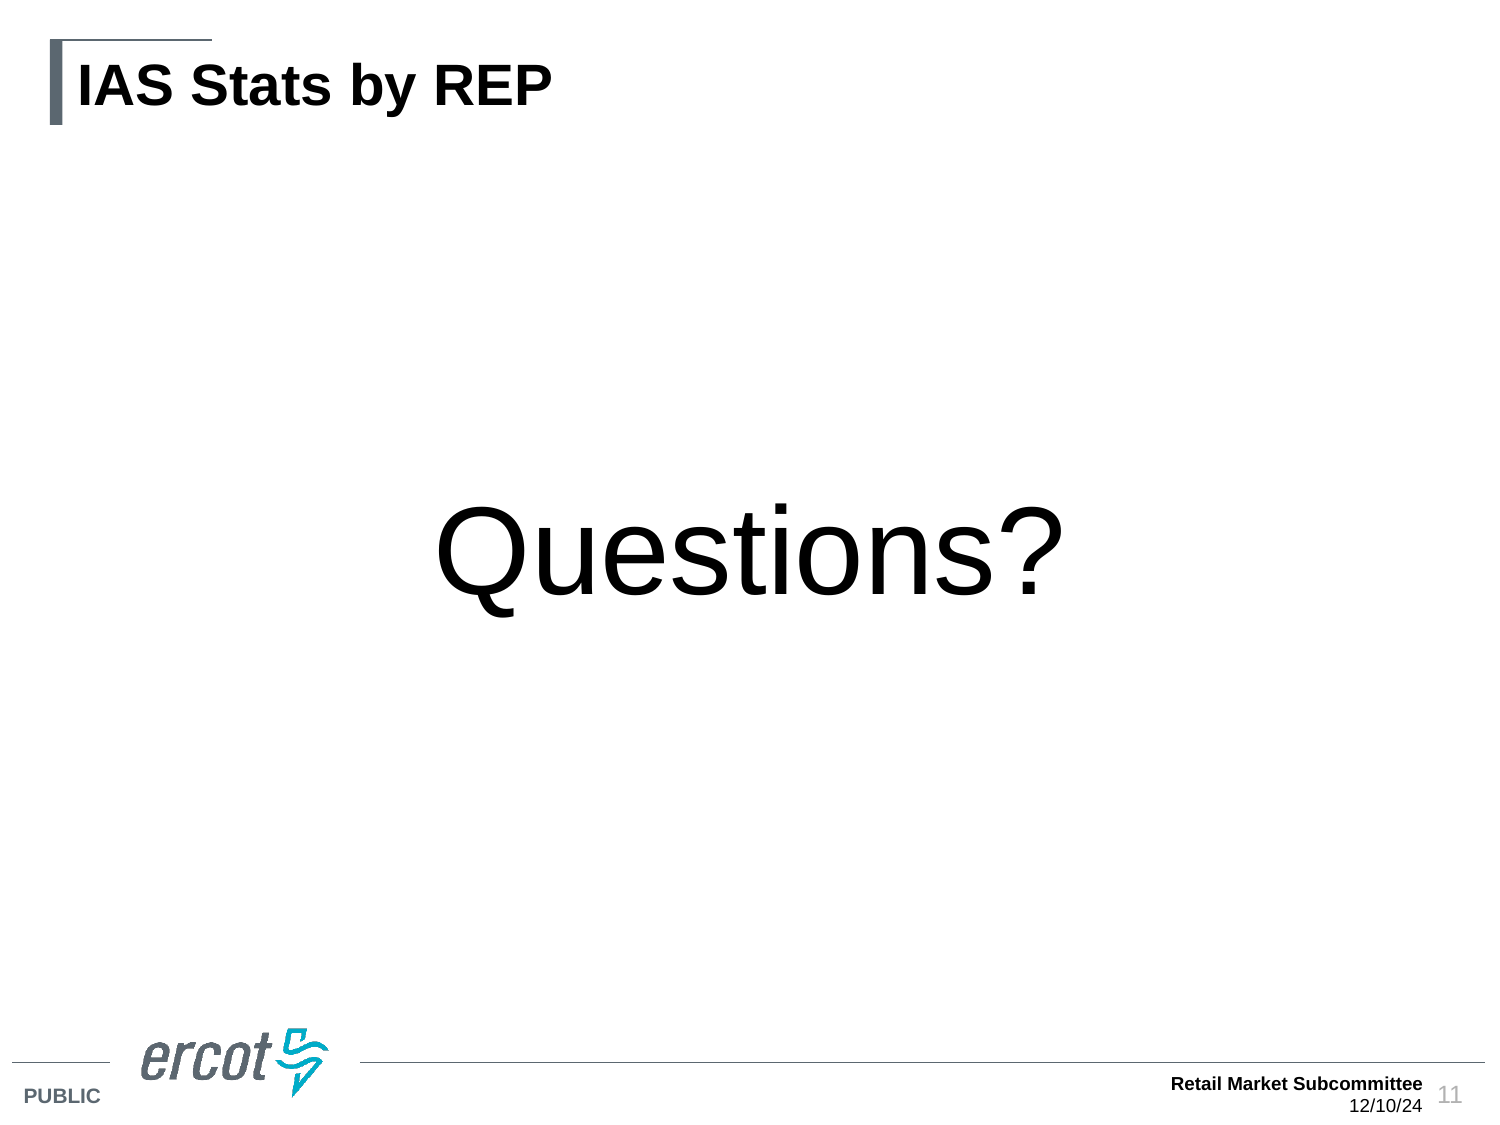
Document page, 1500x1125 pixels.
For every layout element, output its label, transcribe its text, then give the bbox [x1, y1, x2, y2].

text_box Retail Market Subcommittee 12/10/24 [1124, 1064, 1438, 1125]
slide_number 11 [1438, 1076, 1488, 1112]
list Questions? [50, 287, 1450, 997]
picture [137, 1024, 332, 1100]
title IAS Stats by REP [62, 39, 1450, 228]
